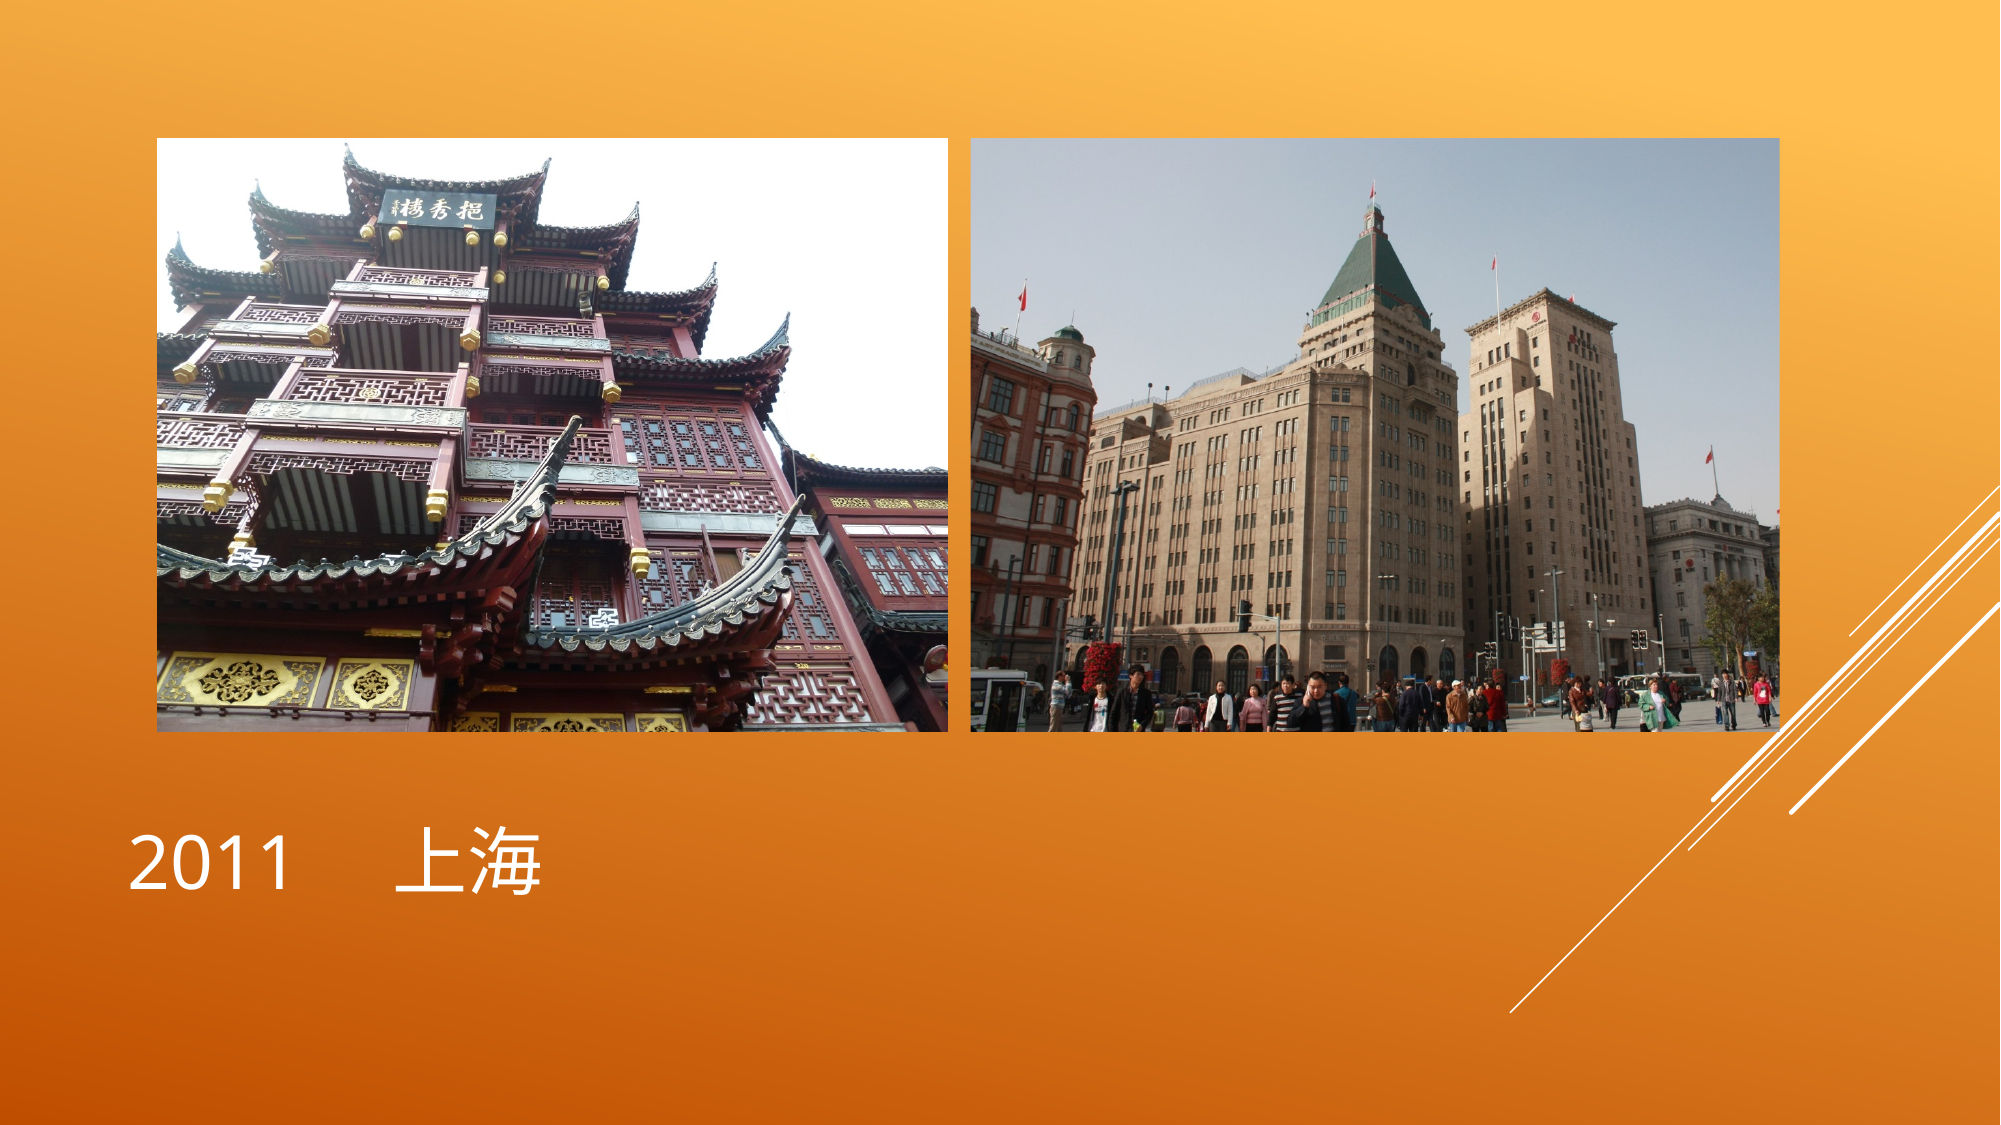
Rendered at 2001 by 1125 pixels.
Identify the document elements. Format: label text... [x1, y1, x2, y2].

title 2011 上海 [112, 736, 1513, 984]
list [157, 138, 949, 733]
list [970, 138, 1780, 732]
